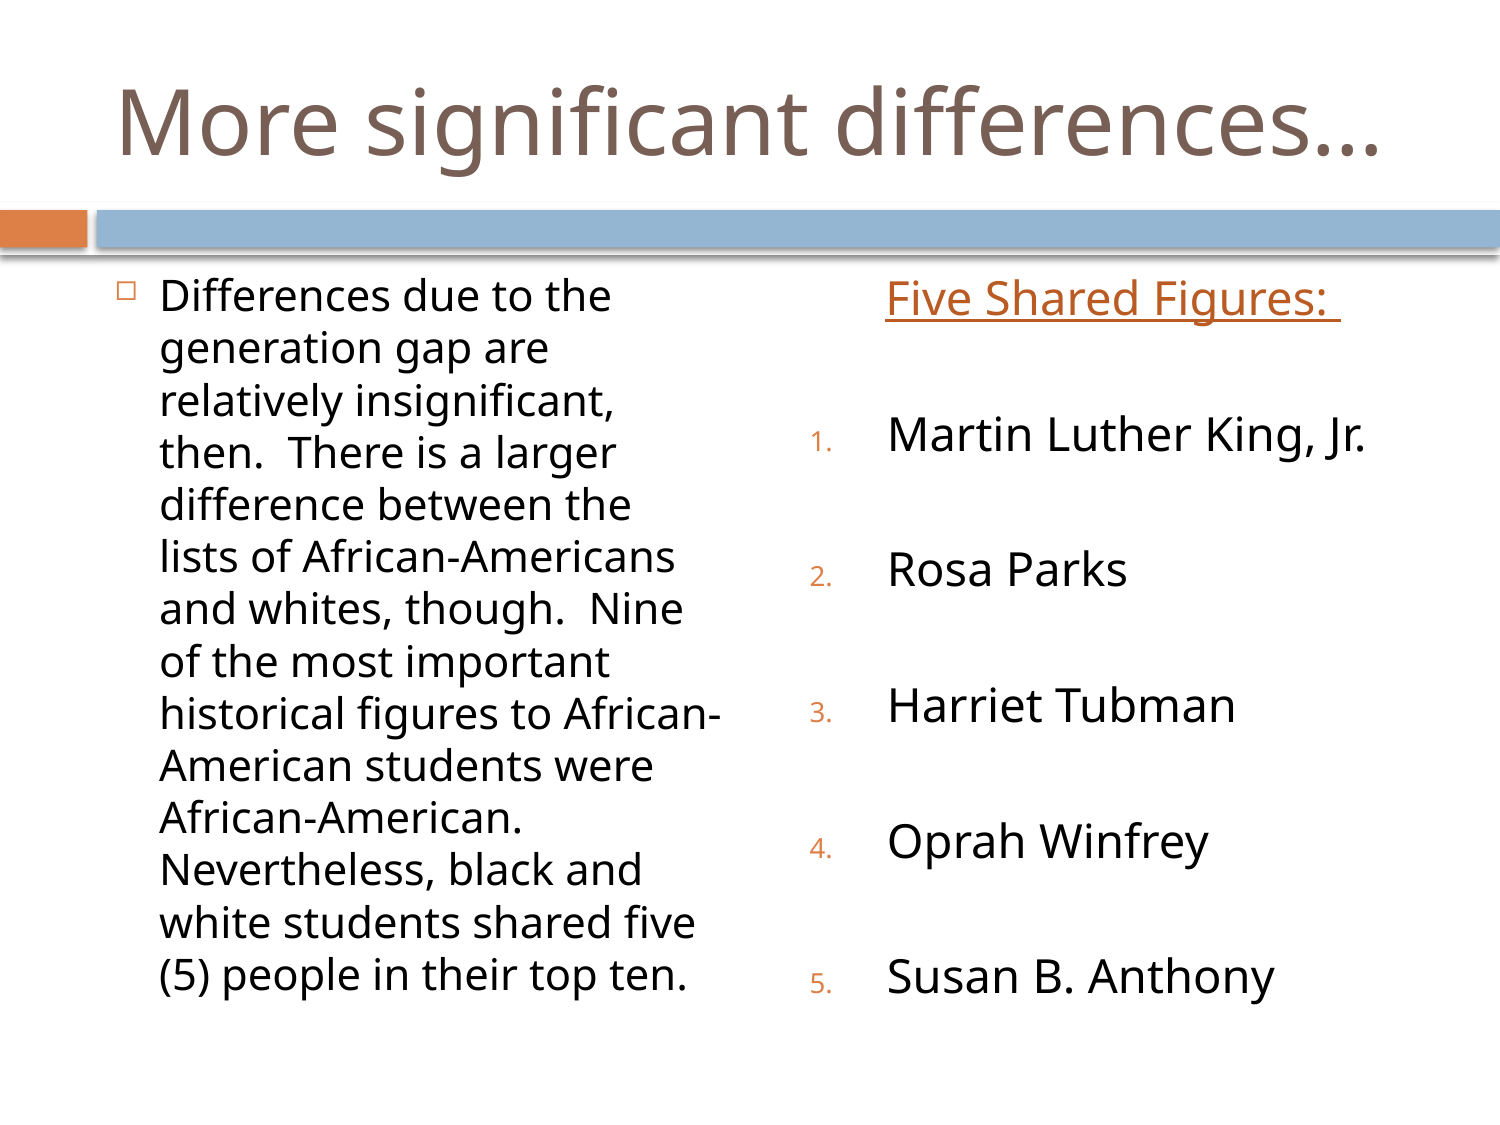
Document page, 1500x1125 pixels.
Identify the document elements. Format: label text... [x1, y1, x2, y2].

list Five Shared Figures: Martin Luther King, Jr. Rosa Parks Harriet Tubman Oprah Winfrey Susan B. Anthony [794, 260, 1433, 1011]
list Differences due to the generation gap are relatively insignificant, then. There is a larger difference between the lists of African-Americans and whites, though. Nine of the most important historical figures to African-American students were African-American. Nevertheless, black and white students shared five (5) people in their top ten. [99, 260, 738, 1011]
title More significant differences… [99, 37, 1438, 200]
